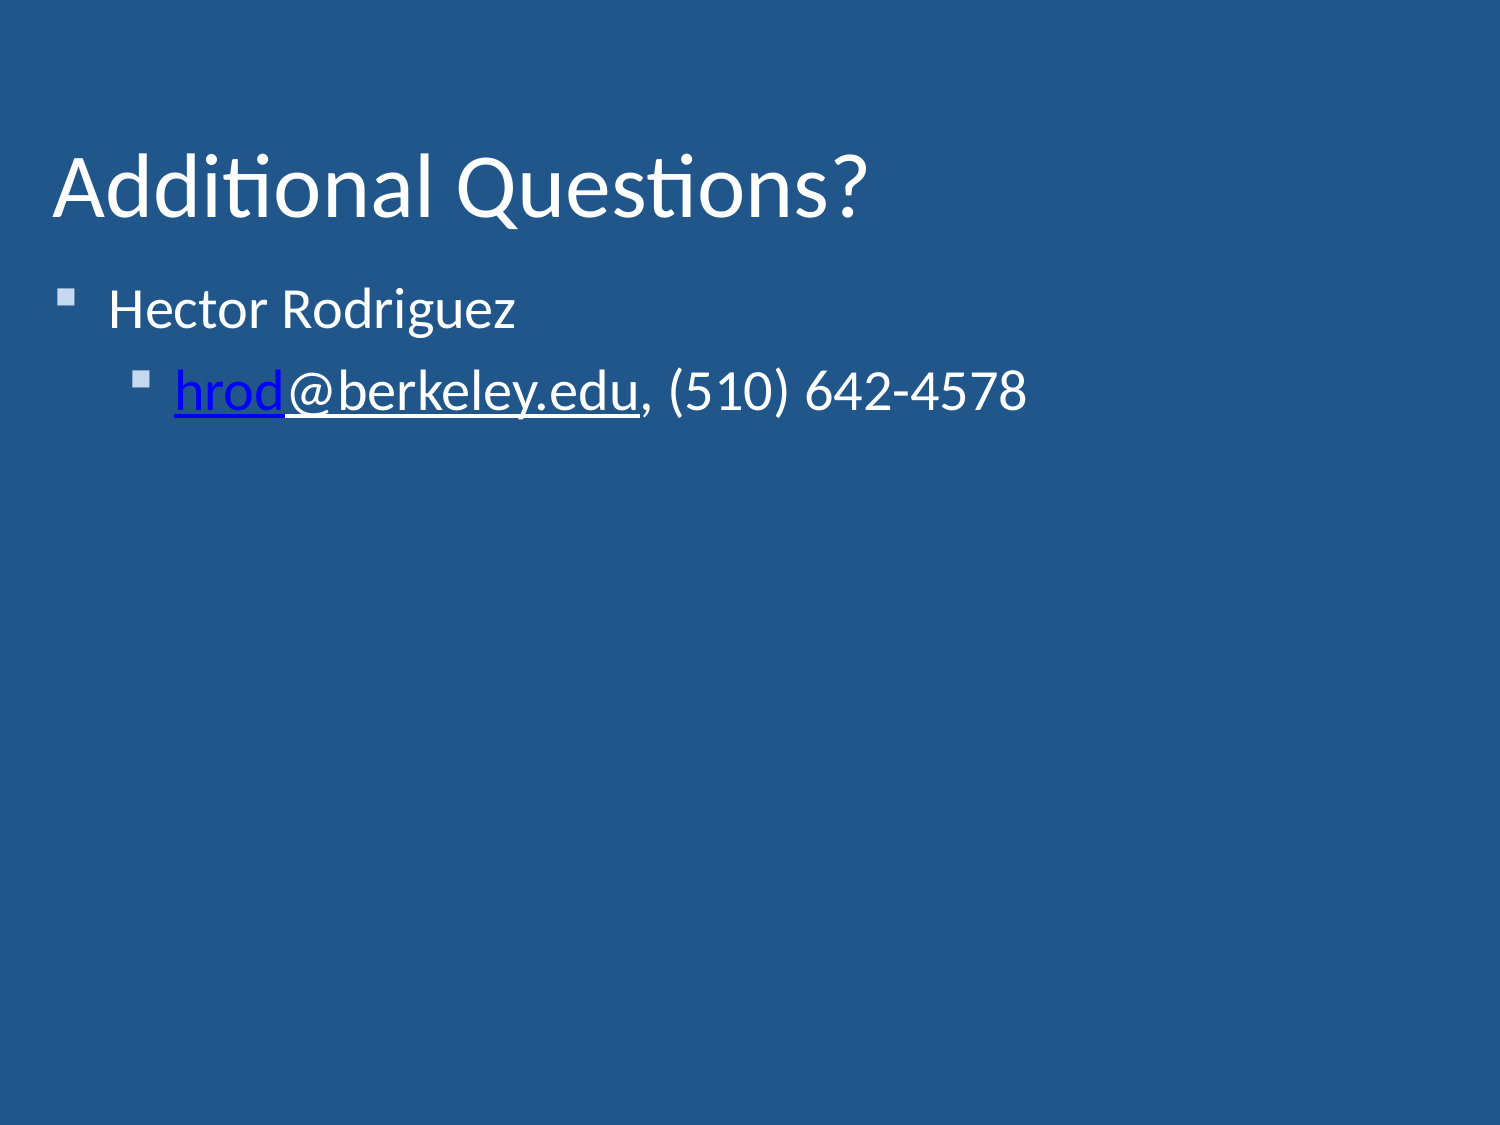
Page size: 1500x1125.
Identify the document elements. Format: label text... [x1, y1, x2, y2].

list Hector Rodriguez hrod@berkeley.edu, (510) 642-4578 [37, 262, 1463, 1048]
title Additional Questions? [37, 112, 1463, 250]
